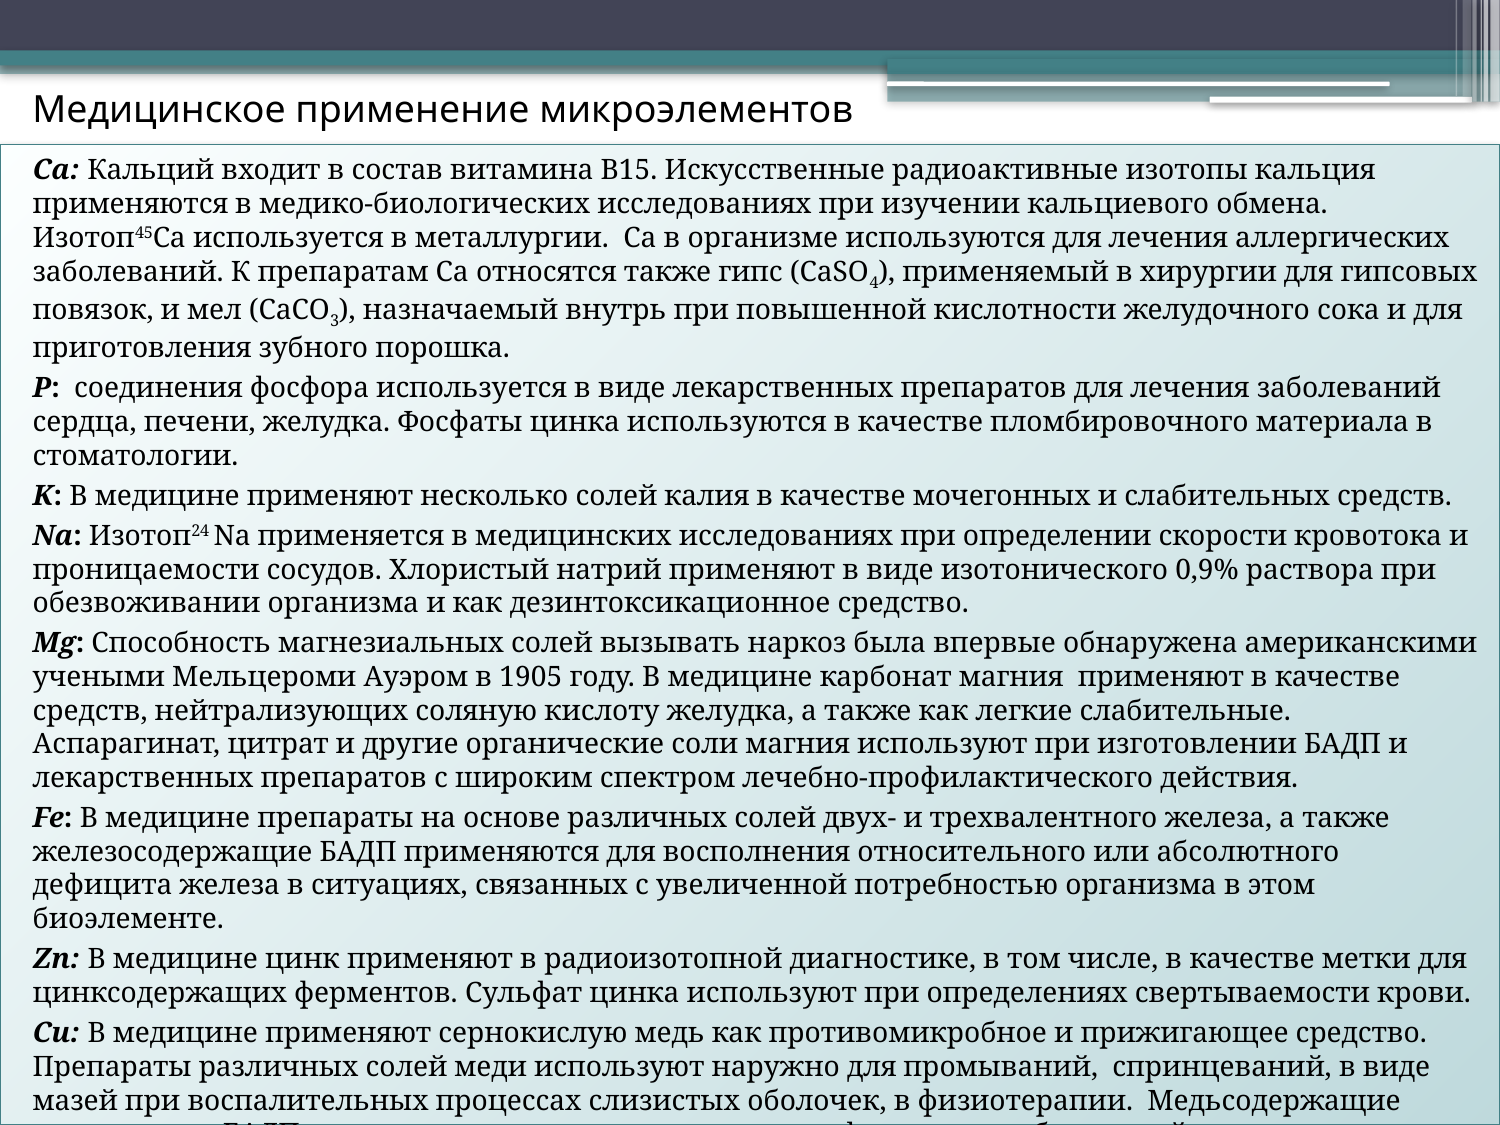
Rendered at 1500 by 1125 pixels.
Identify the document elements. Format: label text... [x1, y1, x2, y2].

list Са: Кальций входит в состав витамина В15. Искусственные радиоактивные изотопы кальция применяются в медико-биологических исследованиях при изучении кальциевого обмена. Изотоп45Са используется в металлургии. Са в организме используются для лечения аллергических заболеваний. К препаратам Са относятся также гипс (СаSО4), применяемый в хирургии для гипсовых повязок, и мел (СаСО3), назначаемый внутрь при повышенной кислотности желудочного сока и для приготовления зубного порошка. P: соединения фосфора используется в виде лекарственных препаратов для лечения заболеваний сердца, печени, желудка. Фосфаты цинка используются в качестве пломбировочного материала в стоматологии. K: В медицине применяют несколько солей калия в качестве мочегонных и слабительных средств. Na: Изотоп24 Na применяется в медицинских исследованиях при определении скорости кровотока и проницаемости сосудов. Хлористый натрий применяют в виде изотонического 0,9% раствора при обезвоживании организма и как дезинтоксикационное средство. Mg: Способность магнезиальных солей вызывать наркоз была впервые обнаружена американскими учеными Мельцероми Ауэром в 1905 году. В медицине карбонат магния применяют в качестве средств, нейтрализующих соляную кислоту желудка, а также как легкие слабительные. Аспарагинат, цитрат и другие органические соли магния используют при изготовлении БАДП и лекарственных препаратов с широким спектром лечебно-профилактического действия. Fe: В медицине препараты на основе различных солей двух- и трехвалентного железа, а также железосодержащие БАДП применяются для восполнения относительного или абсолютного дефицита железа в ситуациях, связанных с увеличенной потребностью организма в этом биоэлементе. Zn: В медицине цинк применяют в радиоизотопной диагностике, в том числе, в качестве метки для цинксодержащих ферментов. Сульфат цинка используют при определениях свертываемости крови. Cu: В медицине применяют сернокислую медь как противомикробное и прижигающее средство. Препараты различных солей меди используют наружно для промываний, спринцеваний, в виде мазей при воспалительных процессах слизистых оболочек, в физиотерапии. Медьсодержащие препараты и БАДП используются также в лечении и профилактике заболеваний опорно-двигательного аппарата, гипотиреоза. [0, 144, 1500, 1125]
text_box Медицинское применение микроэлементов [17, 78, 904, 138]
